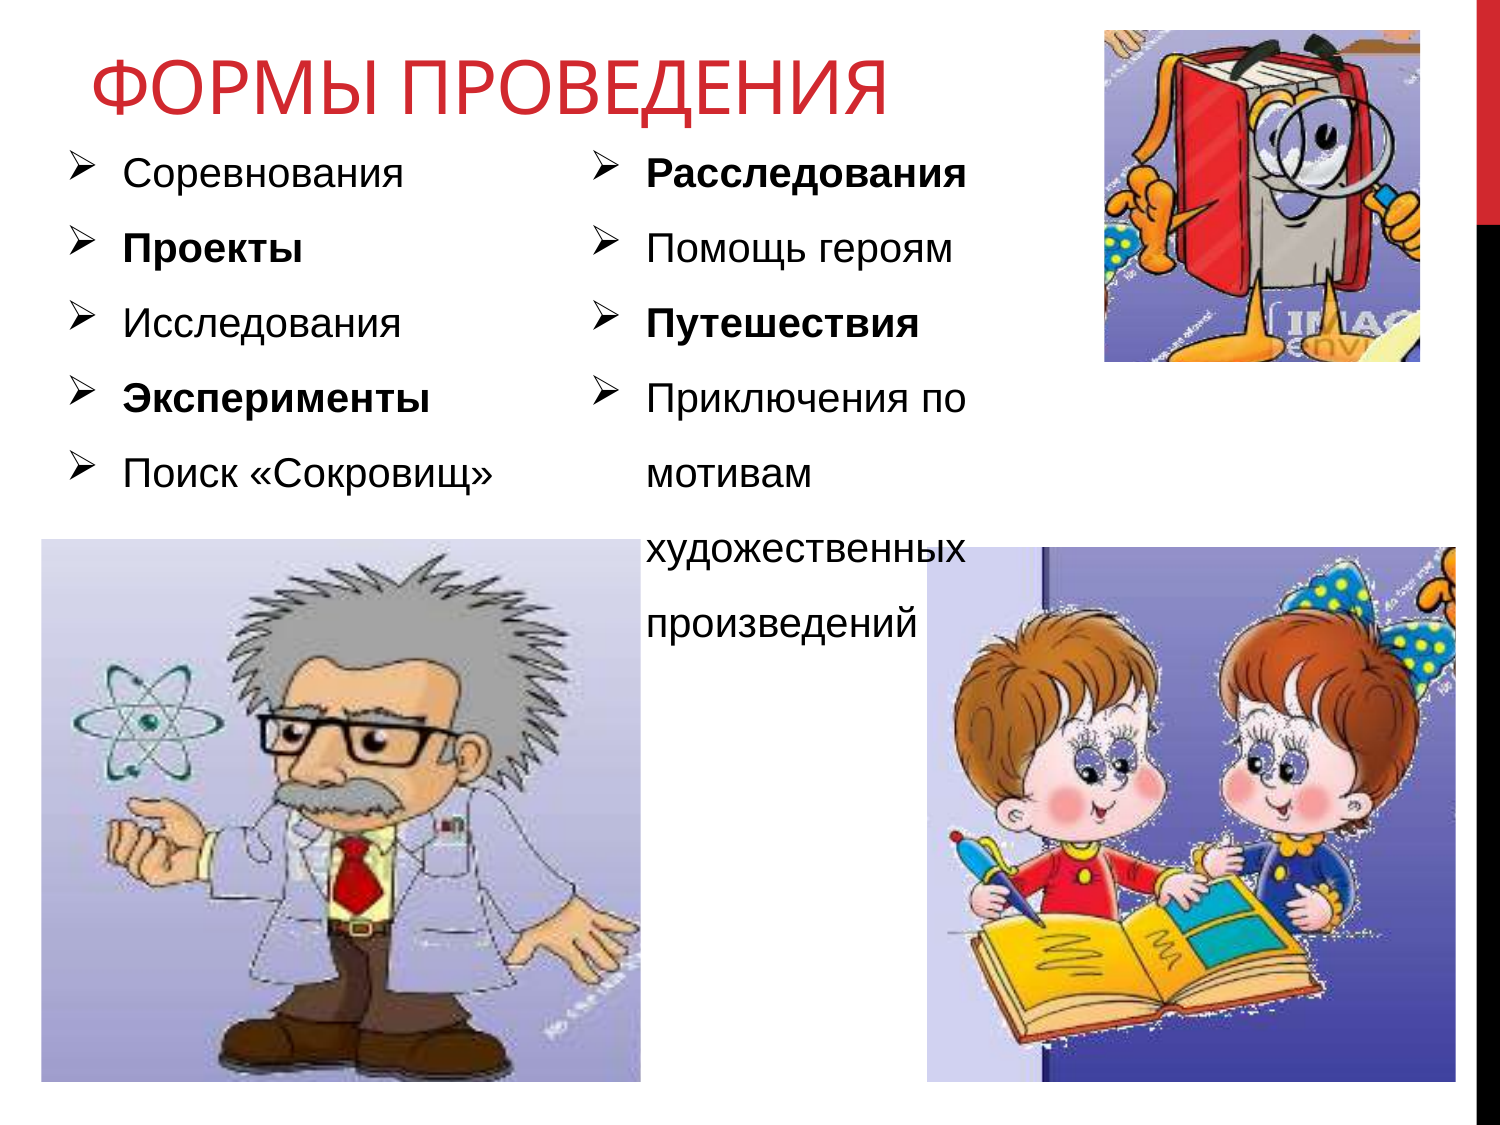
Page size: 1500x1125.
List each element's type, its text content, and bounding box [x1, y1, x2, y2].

title Формы проведения [75, 25, 1109, 113]
picture [1103, 30, 1421, 363]
text_box Соревнования Проекты Исследования Эксперименты Поиск «Сокровищ» Расследования Помощь героям Путешествия Приключения по мотивам художественных произведений [51, 113, 1128, 855]
picture [40, 538, 641, 1083]
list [926, 547, 1457, 1083]
